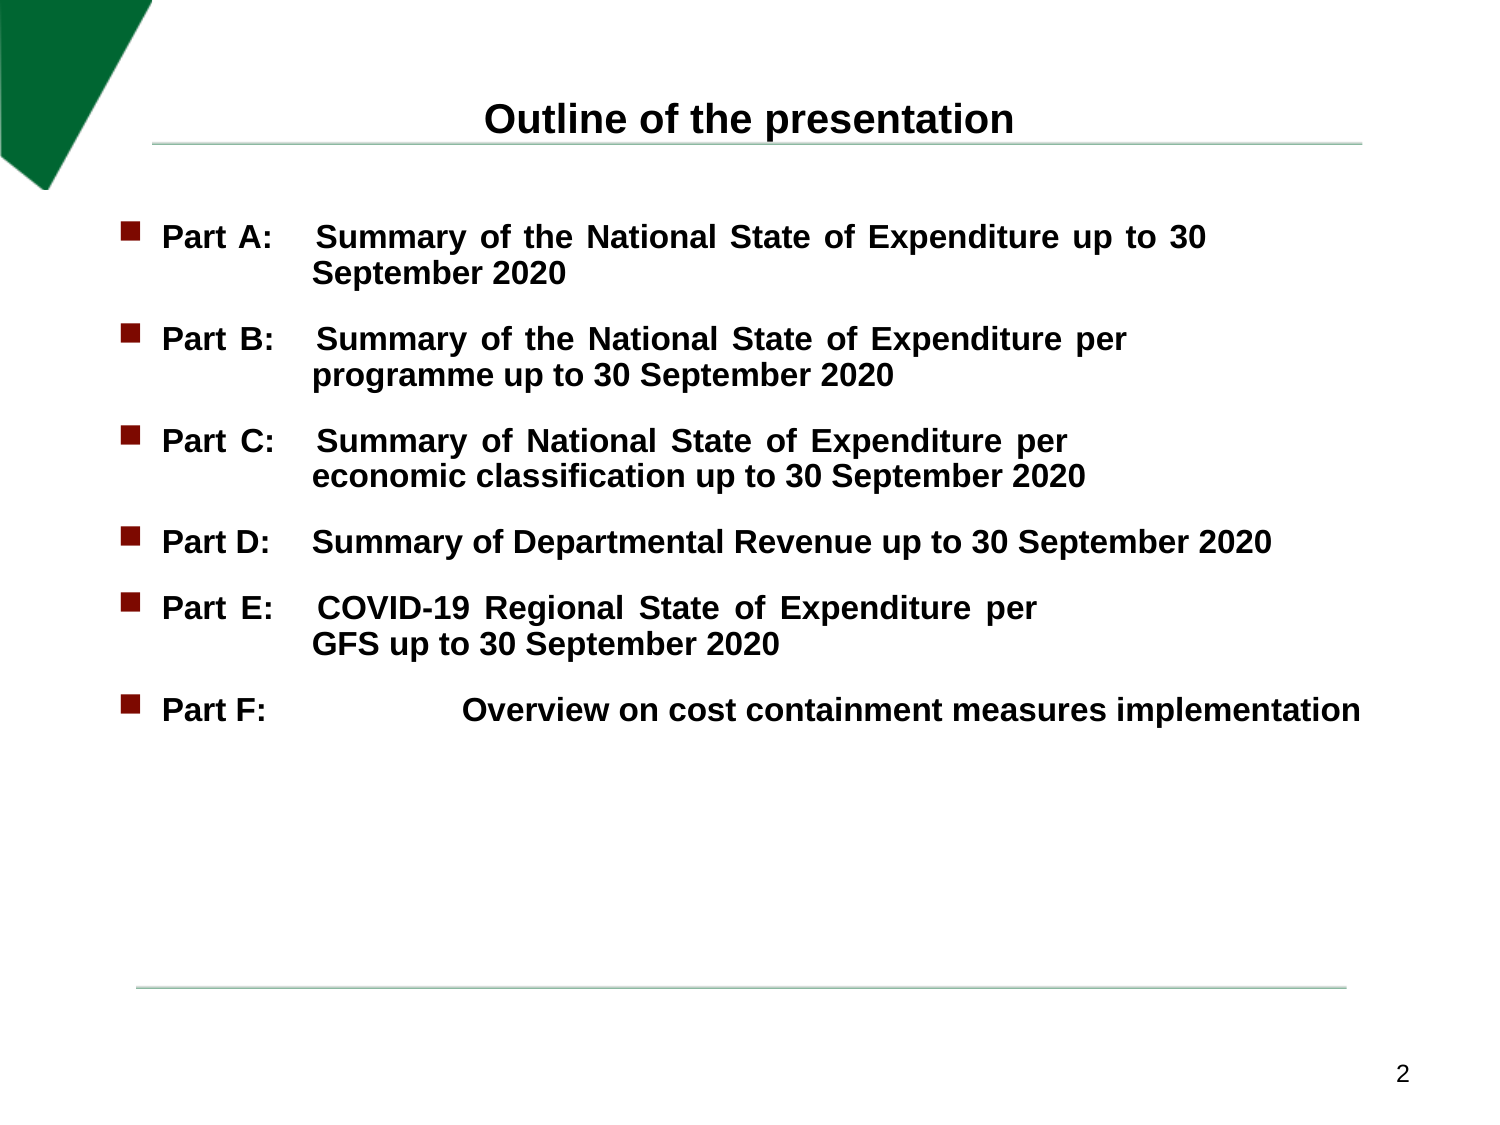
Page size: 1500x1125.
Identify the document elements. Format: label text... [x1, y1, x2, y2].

text_box Part A: Summary of the National State of Expenditure up to 30 September 2020 Part B: Summary of the National State of Expenditure per programme up to 30 September 2020 Part C: Summary of National State of Expenditure per economic classification up to 30 September 2020 Part D: Summary of Departmental Revenue up to 30 September 2020 Part E: COVID-19 Regional State of Expenditure per GFS up to 30 September 2020 Part F: Overview on cost containment measures implementation [118, 219, 1398, 993]
text_box Outline of the presentation [157, 97, 1459, 143]
picture [0, 0, 1363, 190]
slide_number 2 [1074, 1042, 1425, 1103]
picture [135, 981, 1347, 989]
